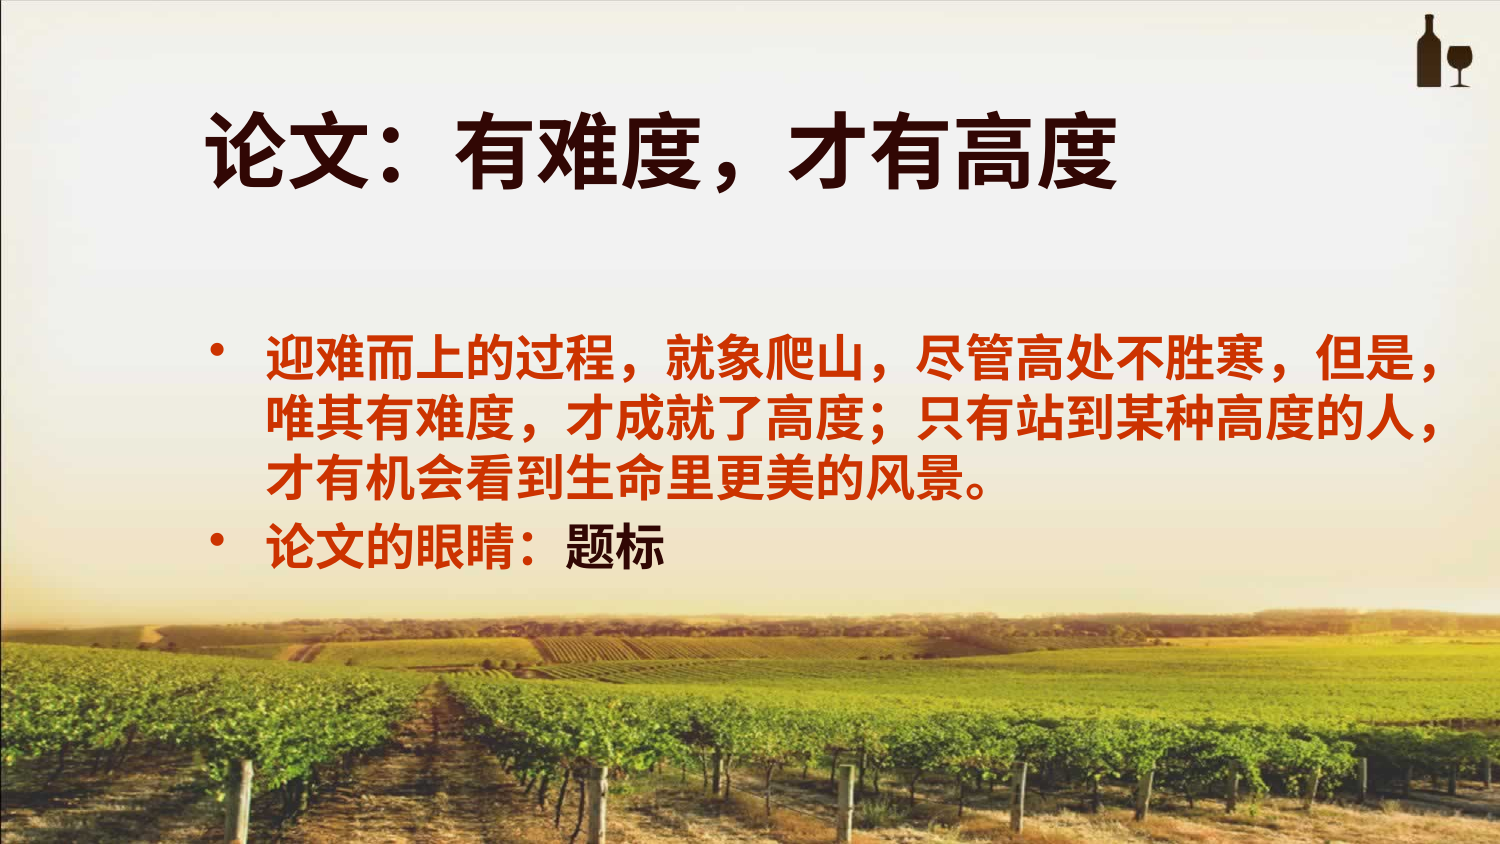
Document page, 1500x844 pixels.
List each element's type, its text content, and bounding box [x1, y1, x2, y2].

list 迎难而上的过程，就象爬山，尽管高处不胜寒，但是，唯其有难度，才成就了高度；只有站到某种高度的人，才有机会看到生命里更美的风景。 论文的眼睛：题标 [193, 248, 1470, 755]
picture [0, 0, 1500, 844]
title 论文：有难度，才有高度 [188, 26, 1468, 207]
